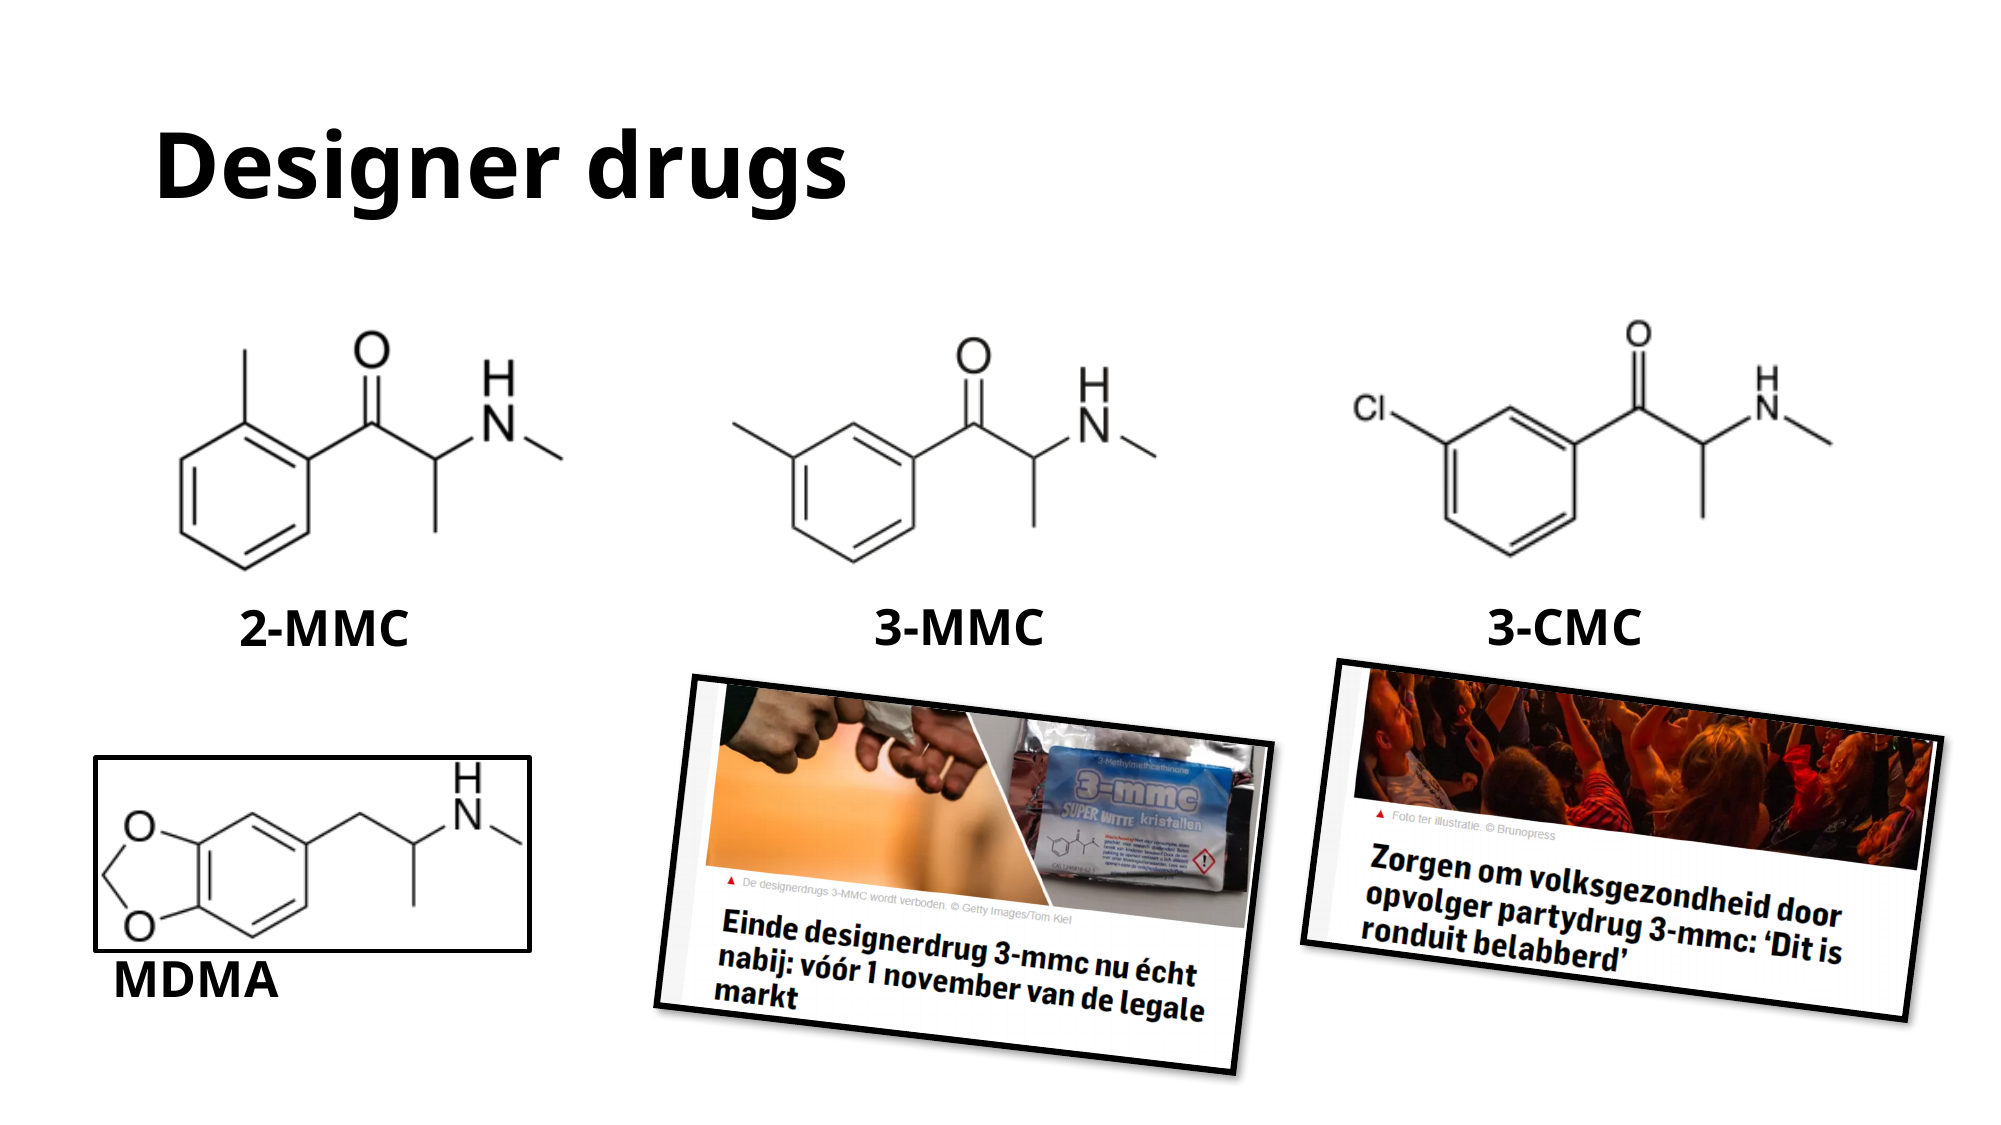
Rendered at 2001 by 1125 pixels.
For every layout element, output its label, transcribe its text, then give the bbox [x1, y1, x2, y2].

picture [97, 759, 528, 950]
title Designer drugs [137, 59, 1863, 278]
picture [161, 313, 579, 590]
text_box 3-CMC [1472, 587, 1681, 663]
picture [1349, 316, 1838, 563]
picture [1308, 666, 1937, 1015]
text_box 3-MMC [860, 587, 1068, 663]
text_box MDMA [97, 950, 306, 1015]
picture [726, 331, 1163, 572]
text_box 2-MMC [224, 590, 433, 664]
picture [661, 681, 1267, 1068]
